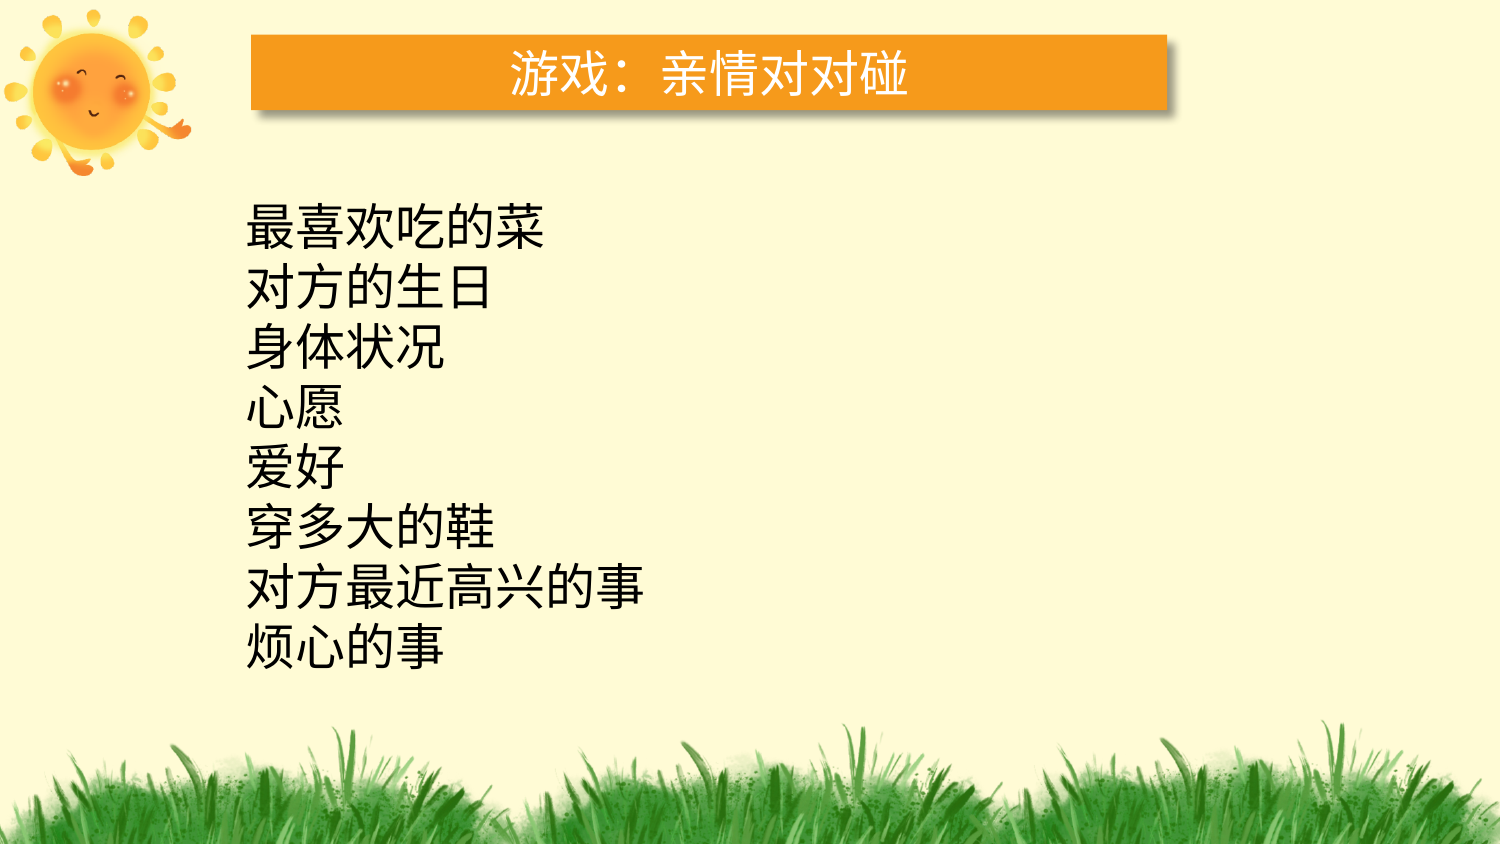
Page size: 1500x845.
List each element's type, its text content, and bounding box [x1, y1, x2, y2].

picture [0, 0, 220, 215]
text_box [0, 497, 1500, 844]
text_box 最喜欢吃的菜 对方的生日 身体状况 心愿 爱好 穿多大的鞋 对方最近高兴的事 烦心的事 [230, 188, 661, 497]
text_box 游戏：亲情对对碰 [251, 34, 1168, 111]
